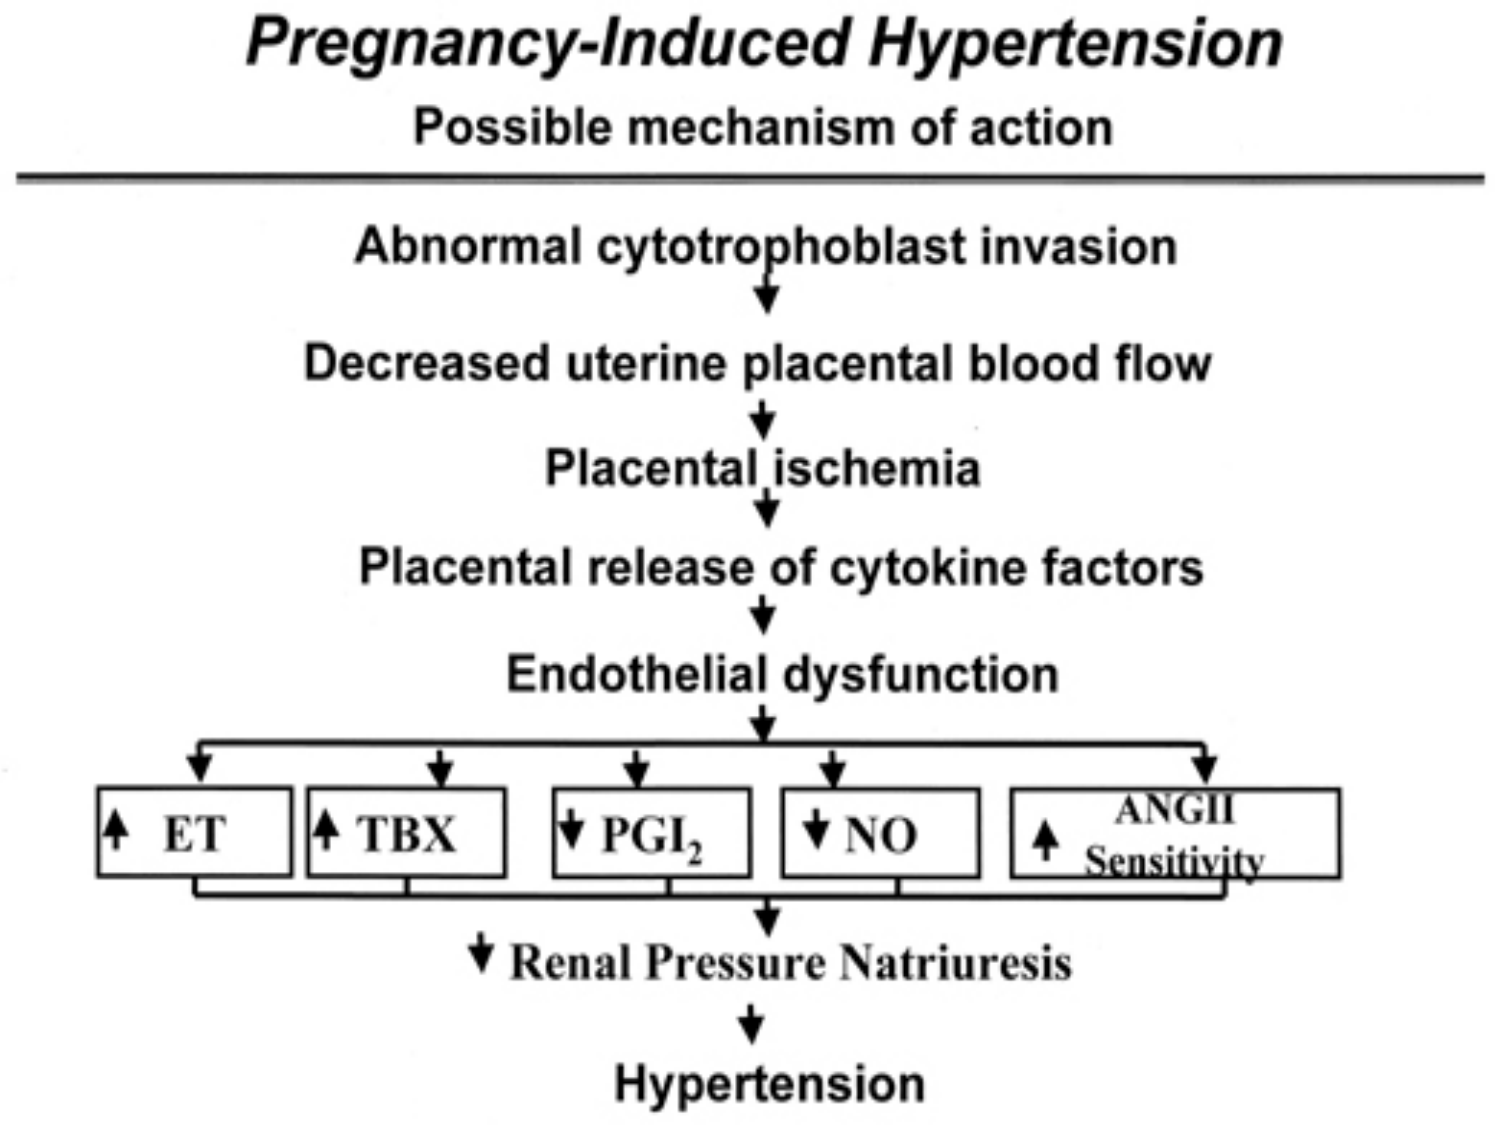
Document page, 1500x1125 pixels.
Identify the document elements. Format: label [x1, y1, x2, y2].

list [0, 0, 1500, 1125]
